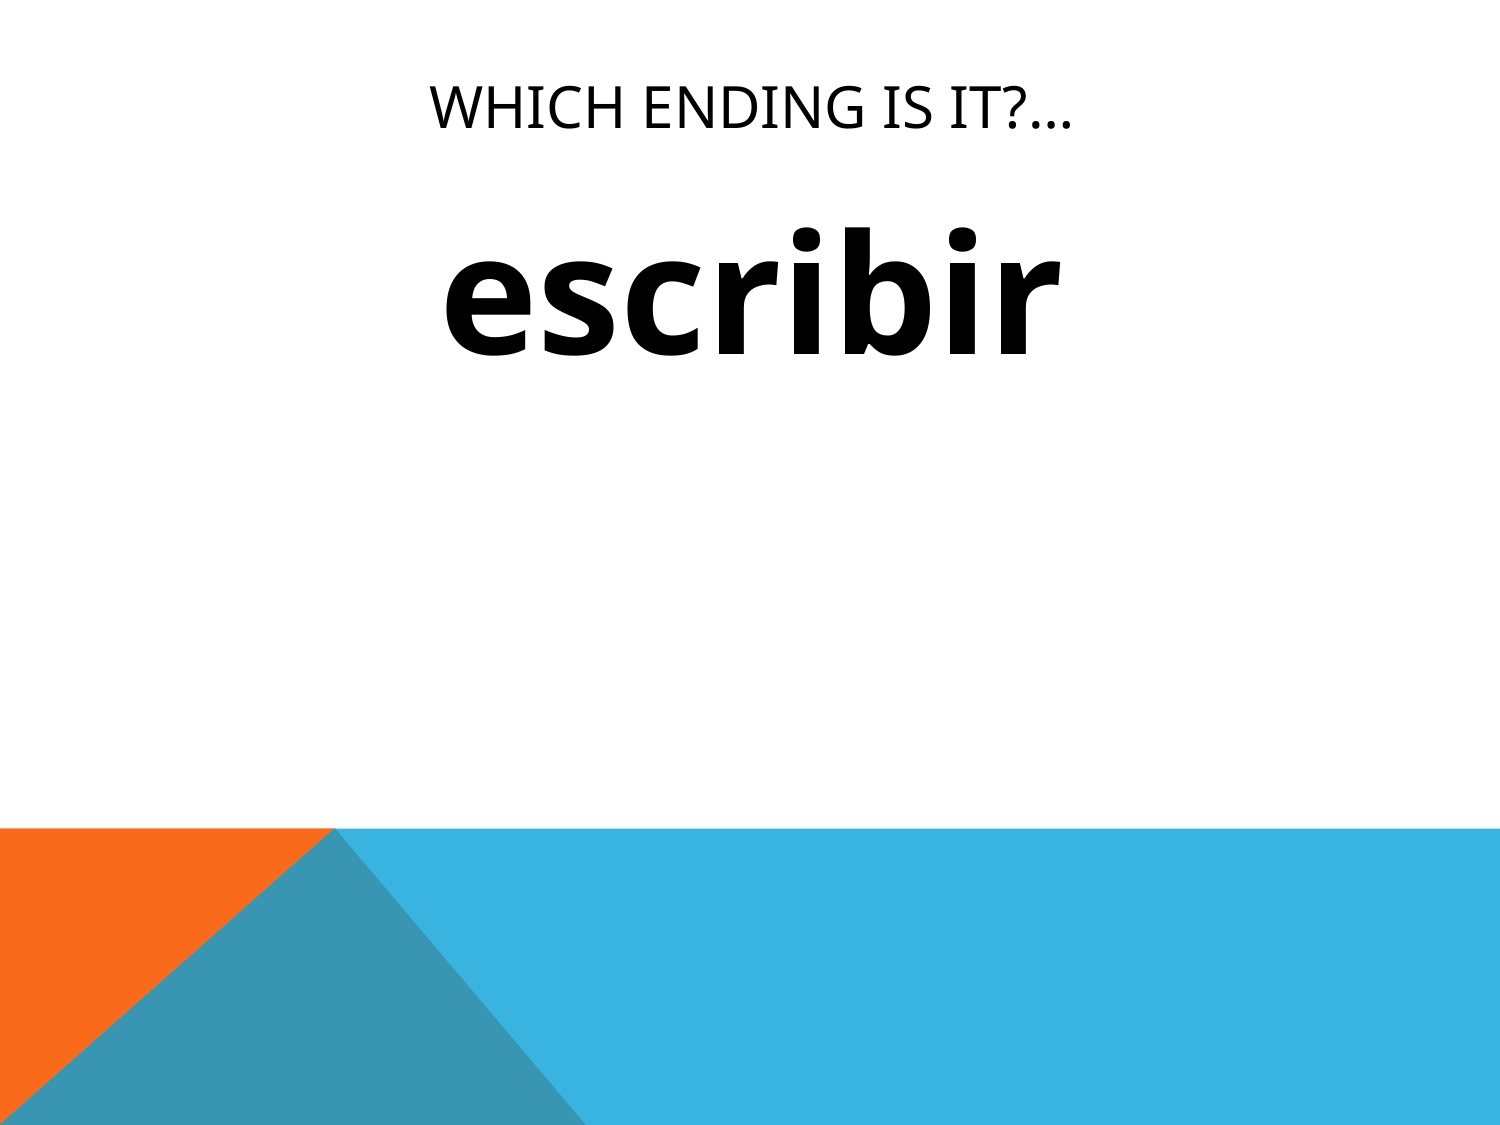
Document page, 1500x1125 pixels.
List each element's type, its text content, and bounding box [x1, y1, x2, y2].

title Which ending is it?… [135, 60, 1369, 150]
list escribir [135, 180, 1369, 768]
